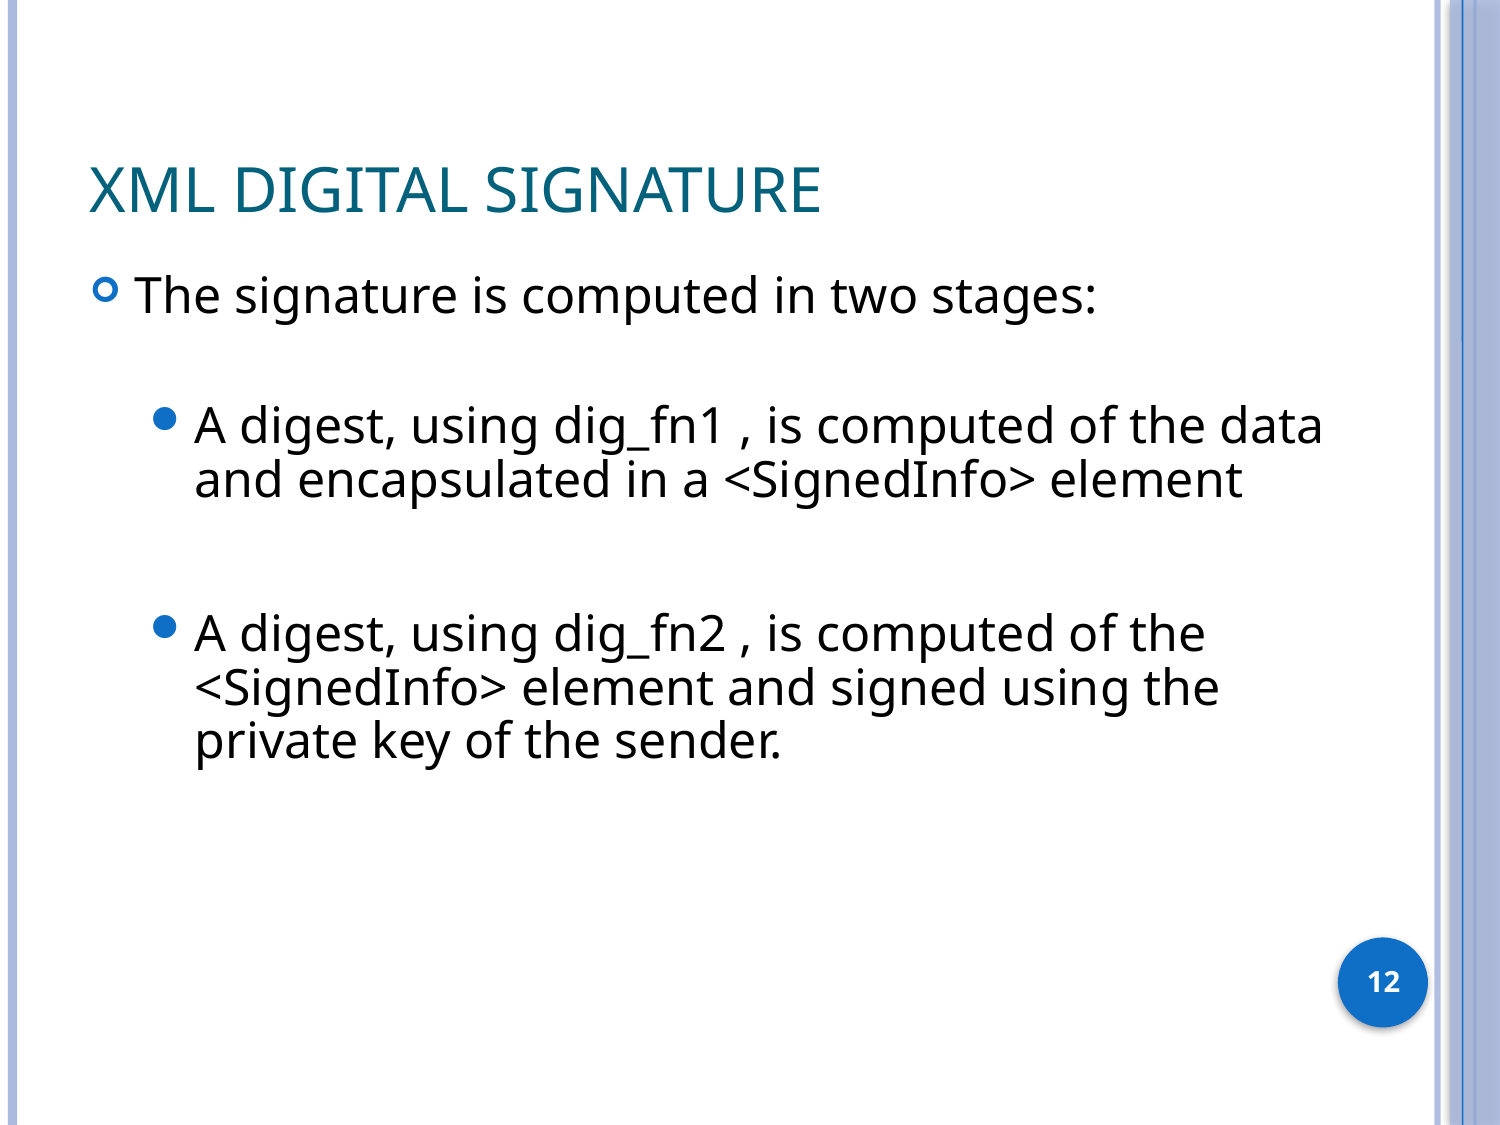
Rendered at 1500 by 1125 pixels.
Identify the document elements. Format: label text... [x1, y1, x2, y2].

slide_number 12 [1333, 940, 1434, 1027]
list The signature is computed in two stages: A digest, using dig_fn1 , is computed of the data and encapsulated in a <SignedInfo> element A digest, using dig_fn2 , is computed of the <SignedInfo> element and signed using the private key of the sender. [75, 262, 1376, 1062]
title XML Digital Signature [75, 45, 1300, 233]
